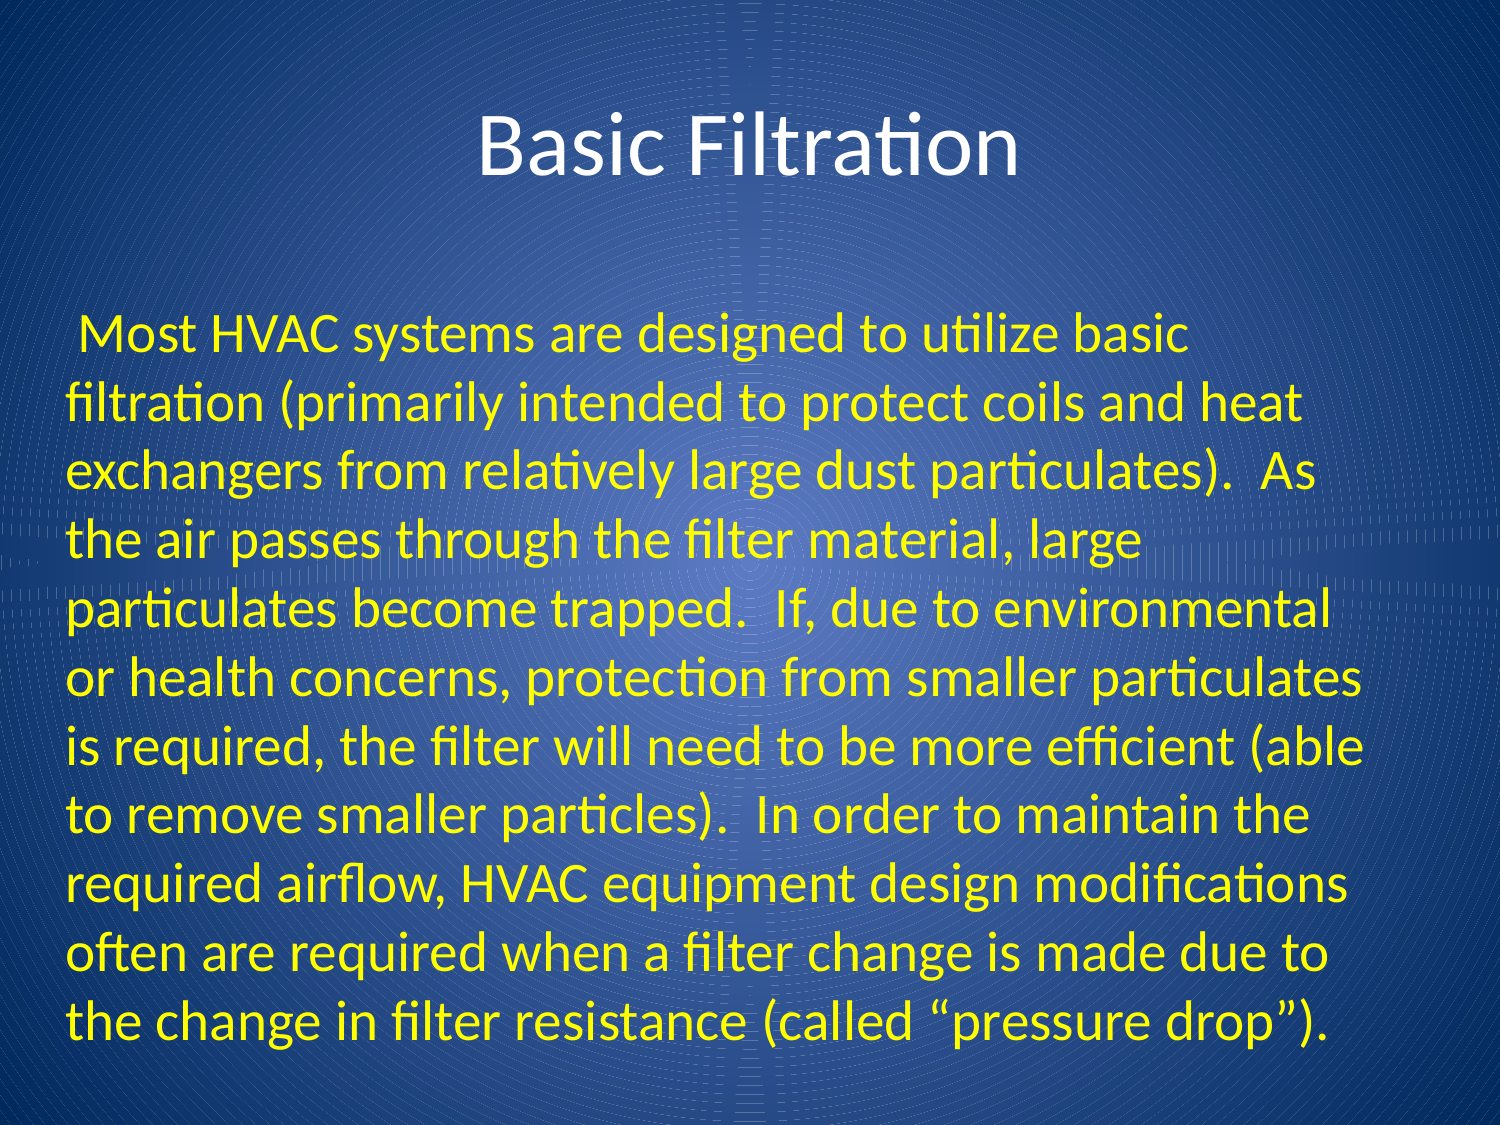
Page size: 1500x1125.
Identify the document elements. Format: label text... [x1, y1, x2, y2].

title Basic Filtration [75, 45, 1425, 233]
list Most HVAC systems are designed to utilize basic filtration (primarily intended to protect coils and heat exchangers from relatively large dust particulates). As the air passes through the filter material, large particulates become trapped. If, due to environmental or health concerns, protection from smaller particulates is required, the filter will need to be more efficient (able to remove smaller particles). In order to maintain the required airflow, HVAC equipment design modifications often are required when a filter change is made due to the change in filter resistance (called “pressure drop”). [50, 287, 1400, 1113]
